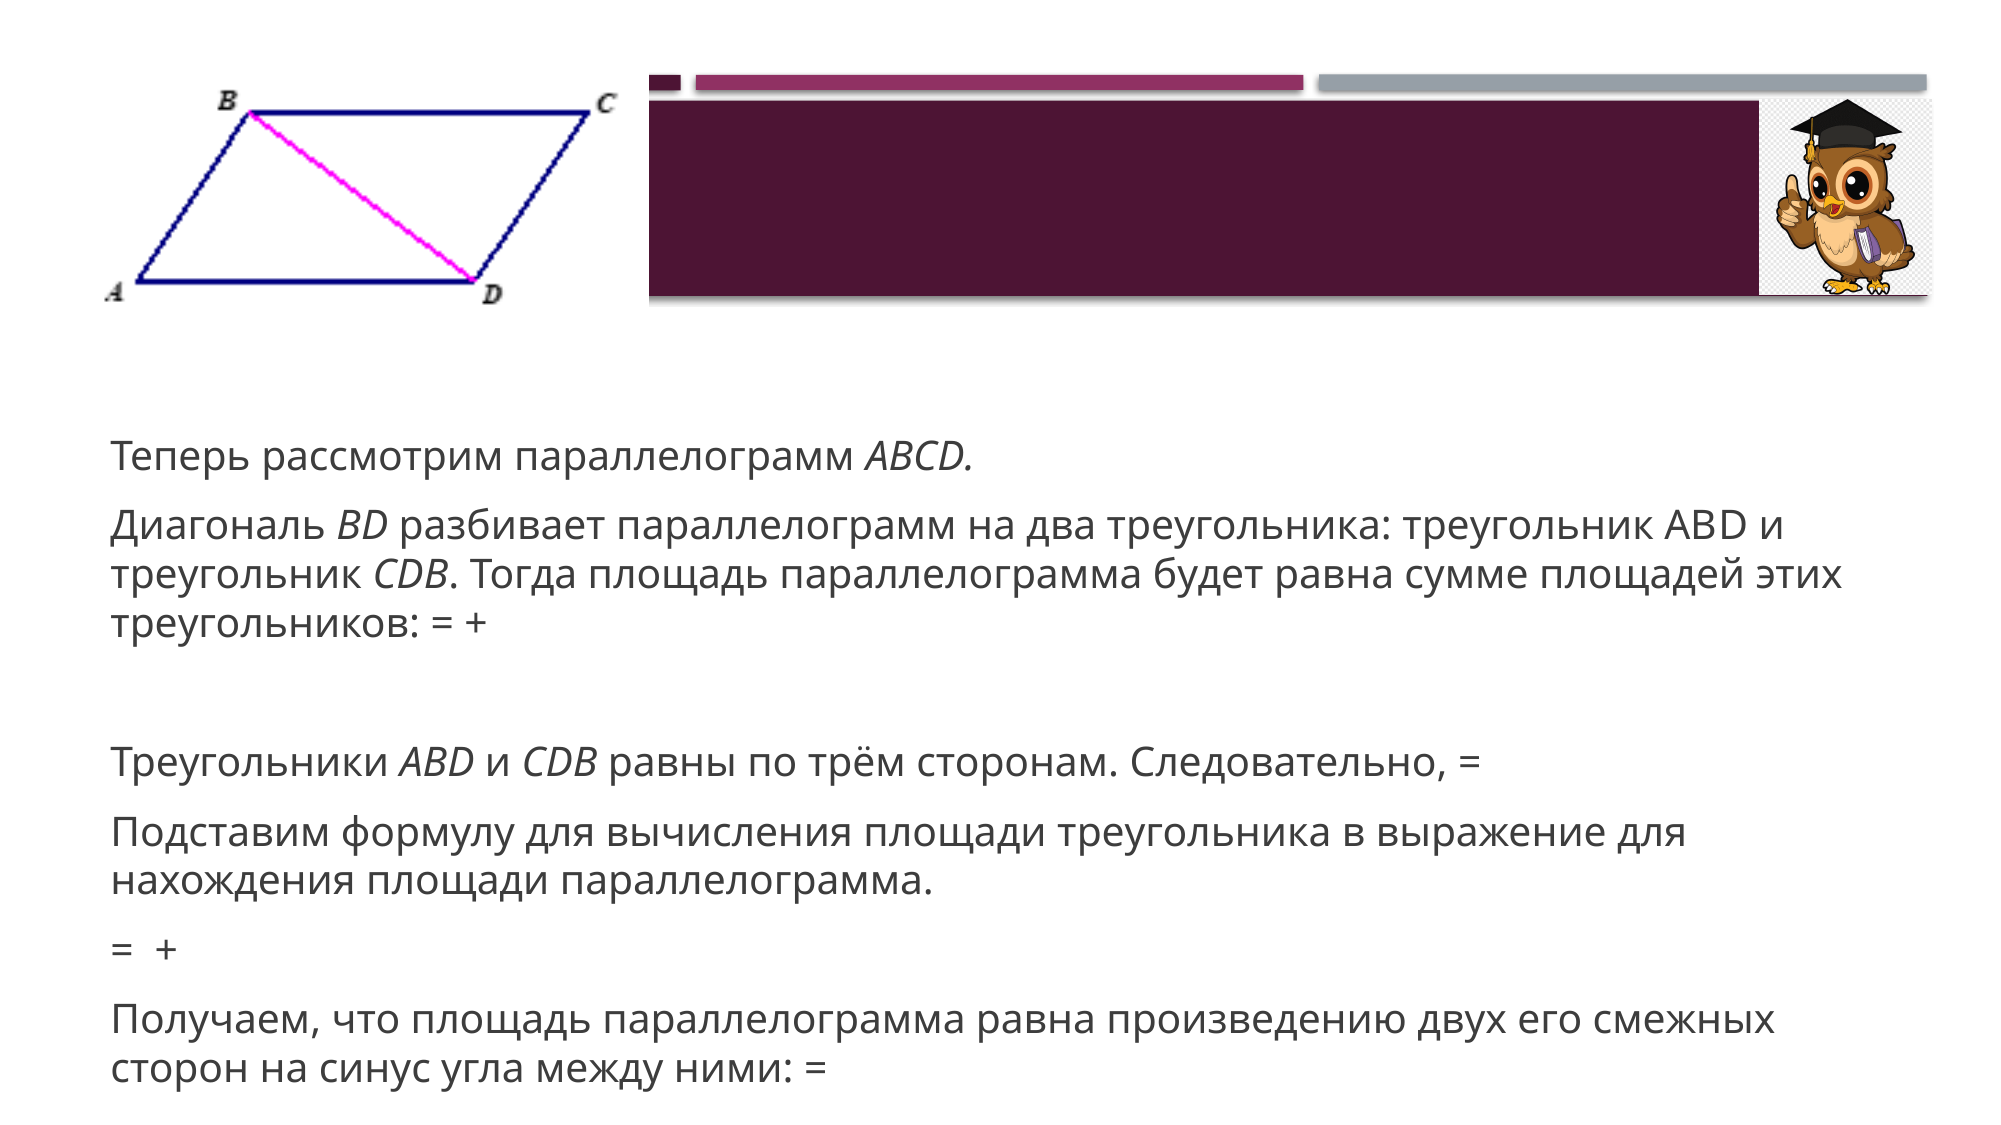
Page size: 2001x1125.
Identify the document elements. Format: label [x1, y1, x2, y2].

picture [58, 61, 650, 338]
picture [1759, 99, 1932, 295]
